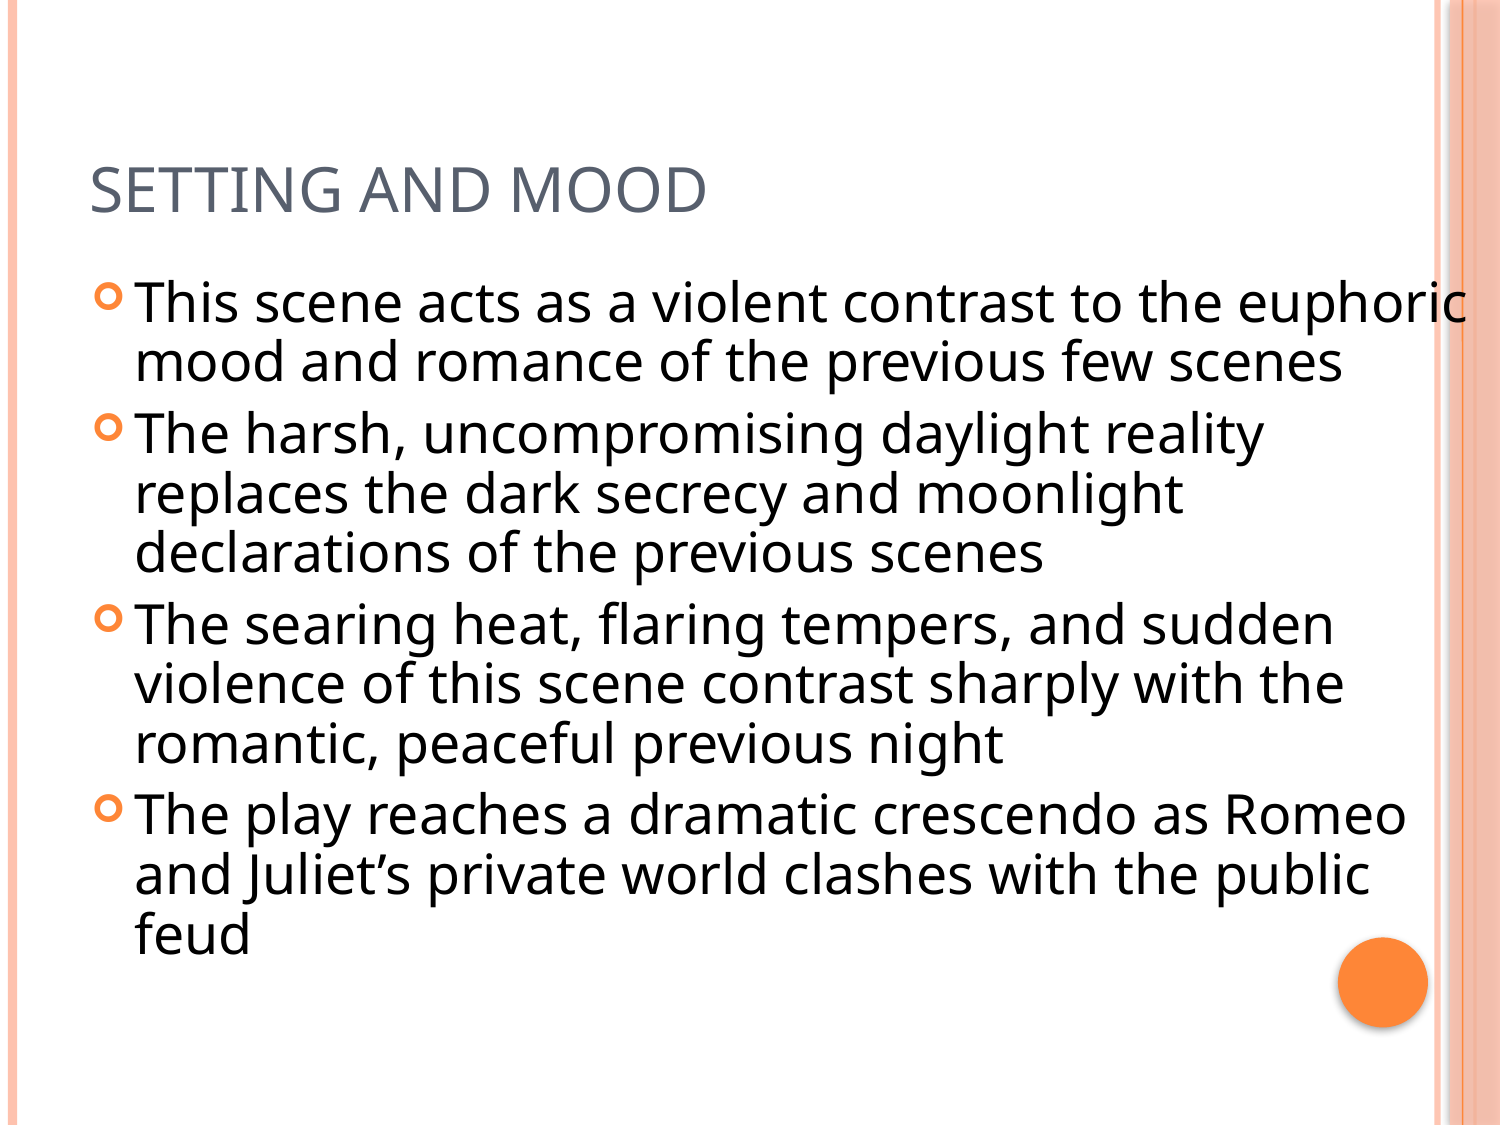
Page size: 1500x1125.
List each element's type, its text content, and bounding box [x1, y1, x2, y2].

list This scene acts as a violent contrast to the euphoric mood and romance of the previous few scenes The harsh, uncompromising daylight reality replaces the dark secrecy and moonlight declarations of the previous scenes The searing heat, flaring tempers, and sudden violence of this scene contrast sharply with the romantic, peaceful previous night The play reaches a dramatic crescendo as Romeo and Juliet’s private world clashes with the public feud [76, 267, 1494, 1000]
title Setting and Mood [75, 45, 1300, 233]
